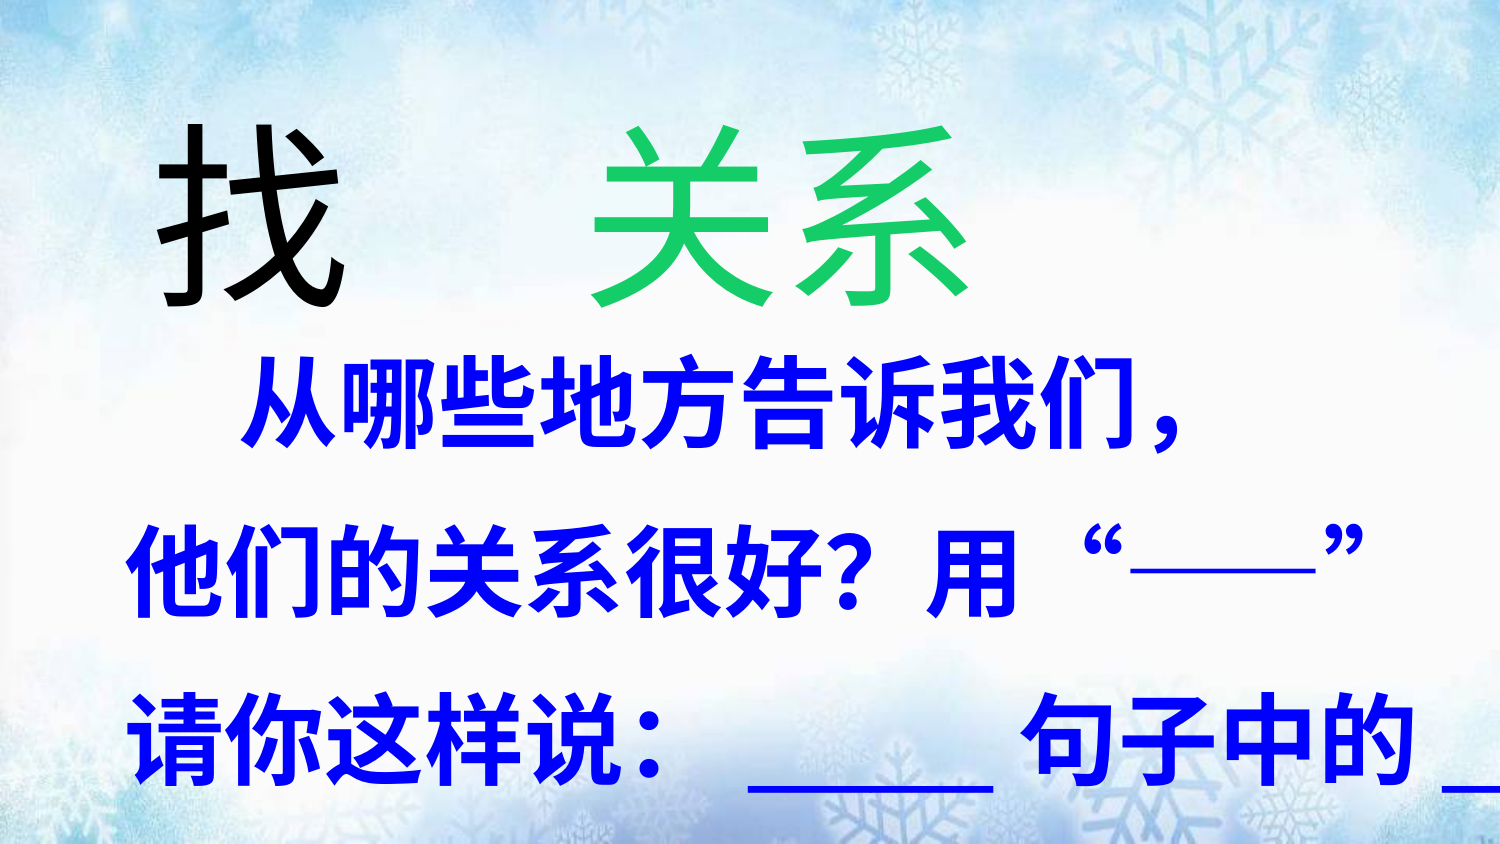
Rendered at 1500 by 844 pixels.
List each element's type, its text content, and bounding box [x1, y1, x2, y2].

text_box 找 [135, 85, 425, 308]
text_box 从哪些地方告诉我们， 他们的关系很好？用“——” 请你这样说：______句子中的______,（字/词/句）， 让我感受到______。 [109, 308, 1500, 844]
picture [0, 0, 1500, 844]
text_box 关系 [566, 85, 997, 308]
